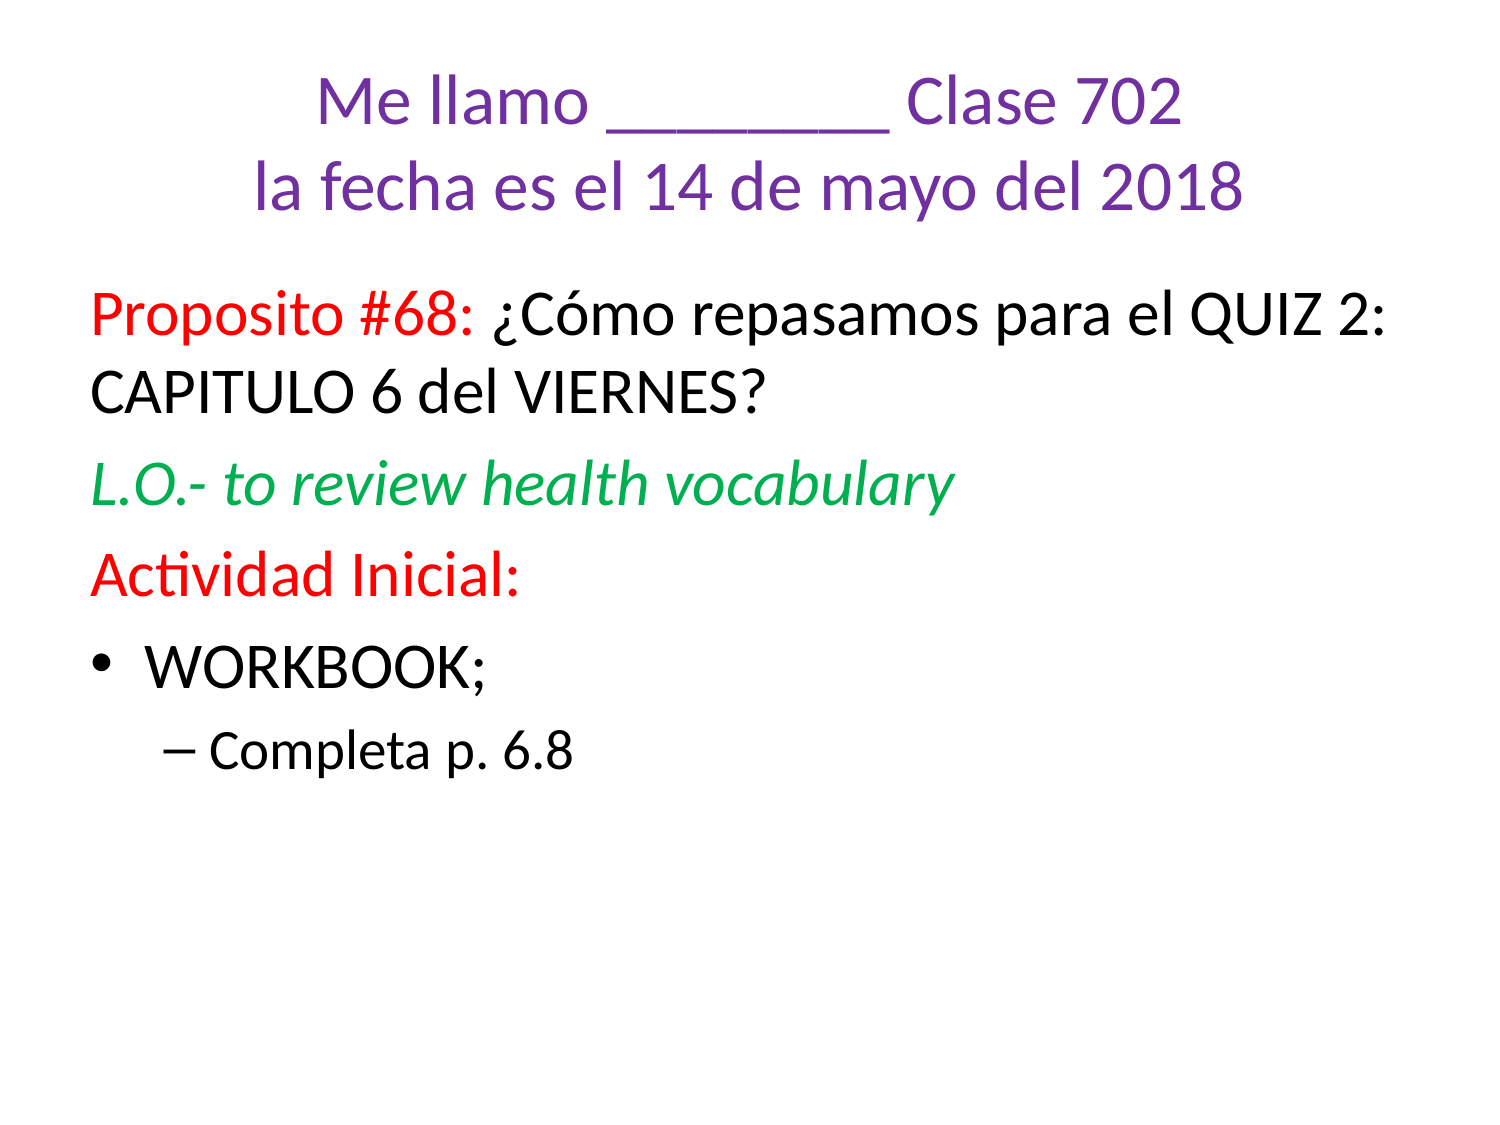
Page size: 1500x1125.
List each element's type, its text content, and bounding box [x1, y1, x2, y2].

title Me llamo ________ Clase 702 la fecha es el 14 de mayo del 2018 [75, 45, 1425, 233]
list Proposito #68: ¿Cómo repasamos para el QUIZ 2: CAPITULO 6 del VIERNES? L.O.- to review health vocabulary Actividad Inicial: WORKBOOK; Completa p. 6.8 [75, 262, 1425, 863]
